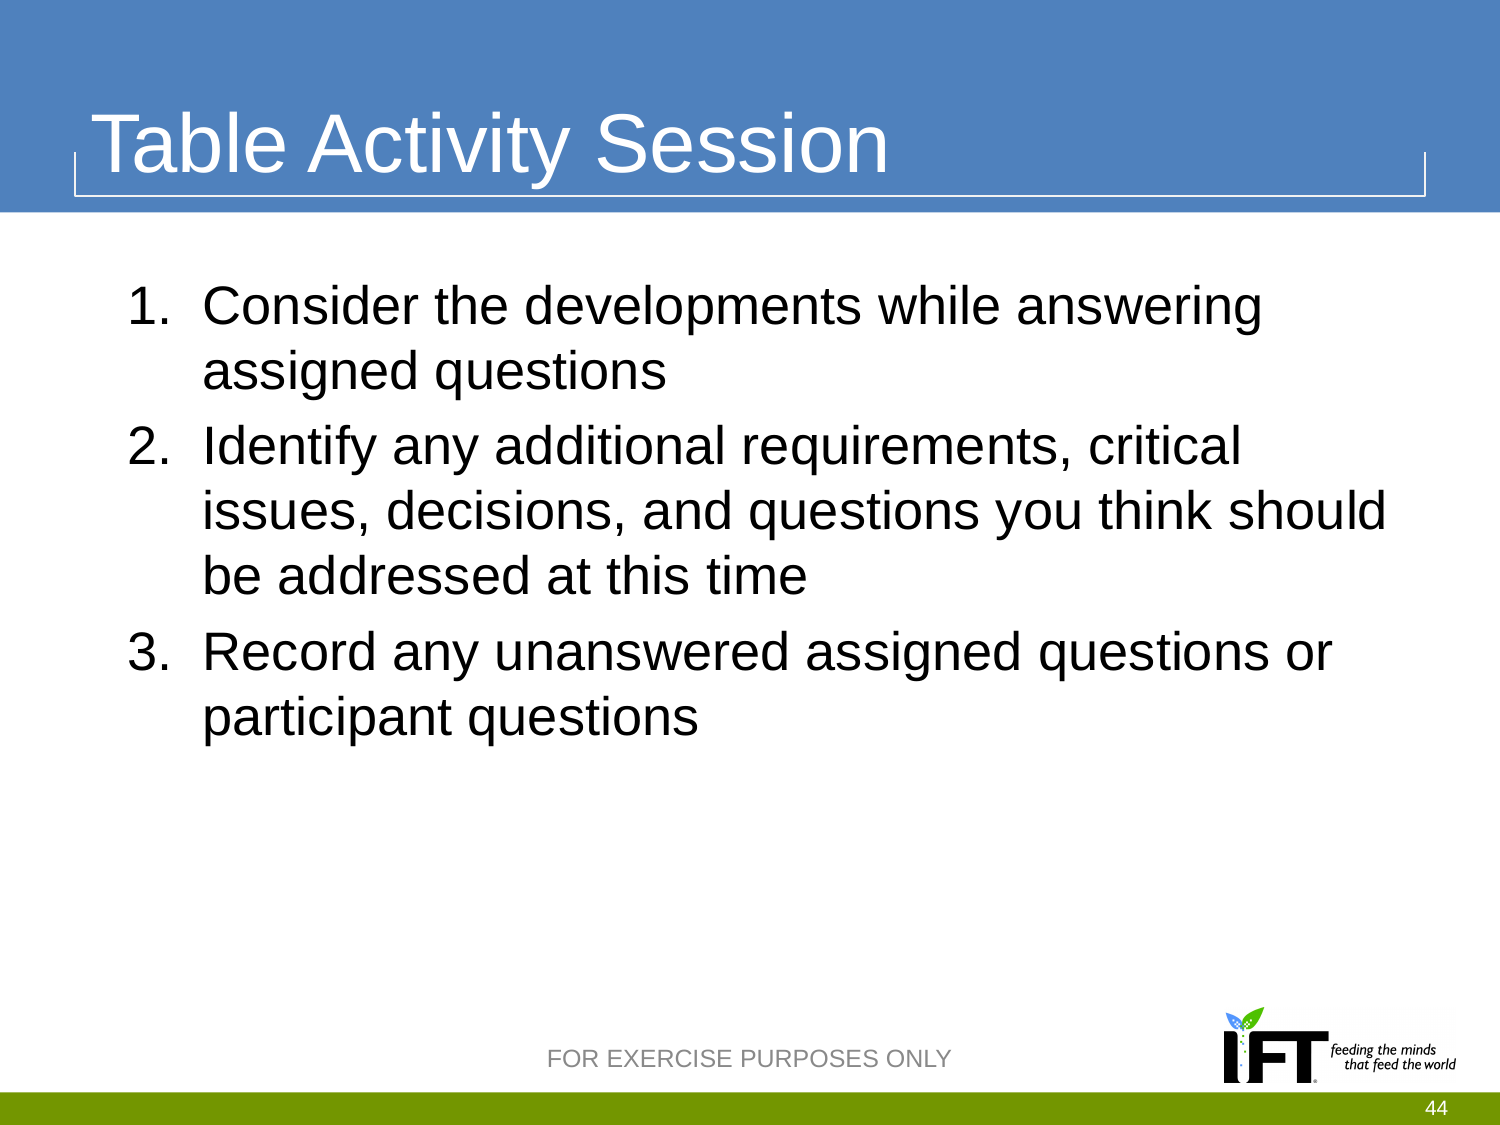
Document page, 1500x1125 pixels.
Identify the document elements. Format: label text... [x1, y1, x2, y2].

footer FOR EXERCISE PURPOSES ONLY [512, 1042, 988, 1103]
title Table Activity Session [74, 44, 1426, 233]
list Consider the developments while answering assigned questions Identify any additional requirements, critical issues, decisions, and questions you think should be addressed at this time Record any unanswered assigned questions or participant questions [74, 262, 1426, 1006]
picture [1224, 1007, 1456, 1083]
